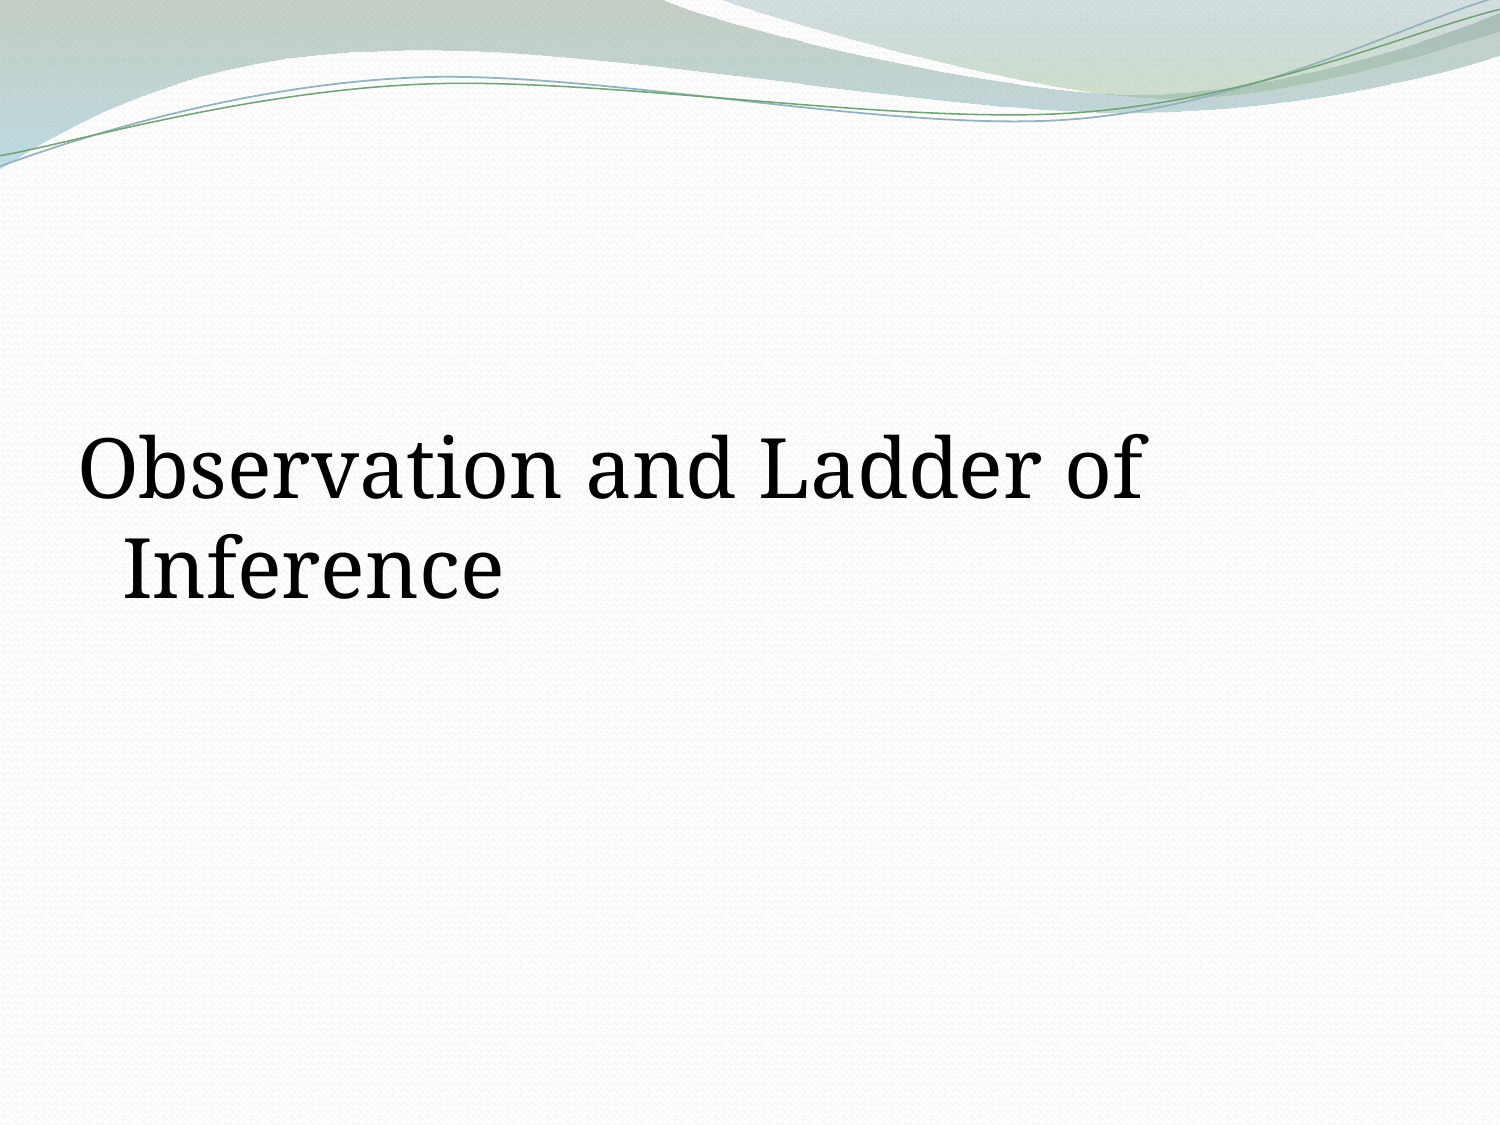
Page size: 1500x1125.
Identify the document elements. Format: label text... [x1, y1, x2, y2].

list Observation and Ladder of Inference [62, 174, 1450, 895]
